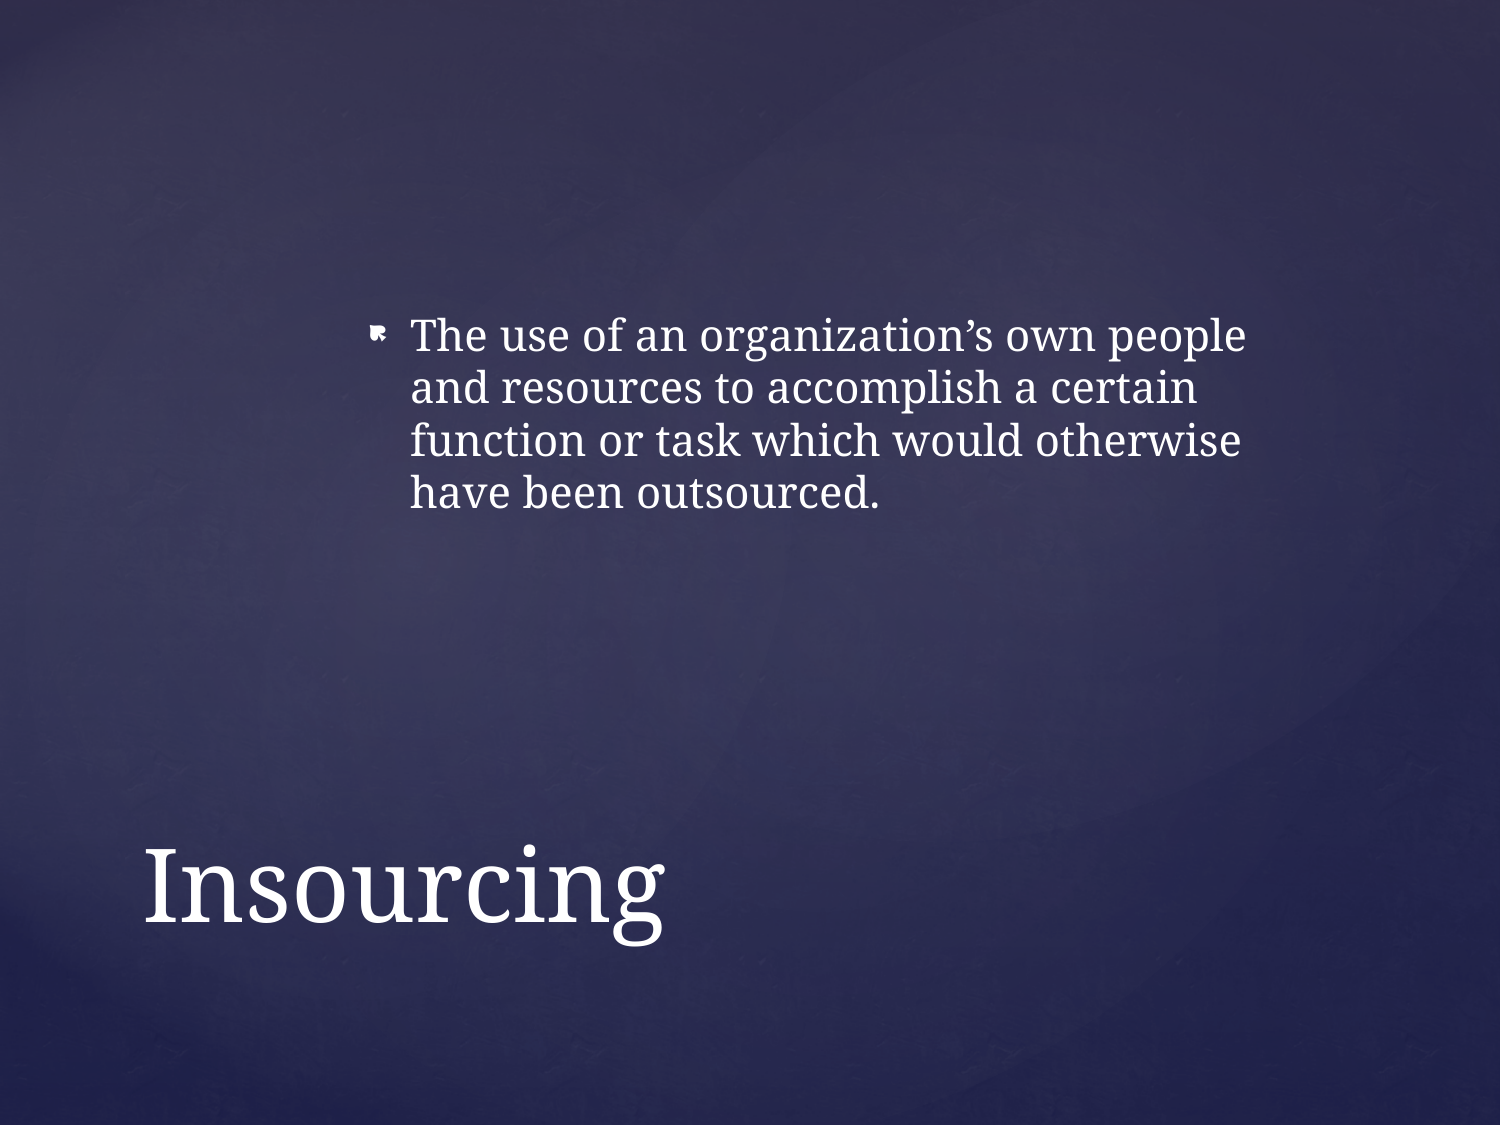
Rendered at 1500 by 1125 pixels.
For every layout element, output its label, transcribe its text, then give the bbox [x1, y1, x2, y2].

title Insourcing [127, 800, 1365, 950]
list The use of an organization’s own people and resources to accomplish a certain function or task which would otherwise have been outsourced. [350, 112, 1350, 713]
